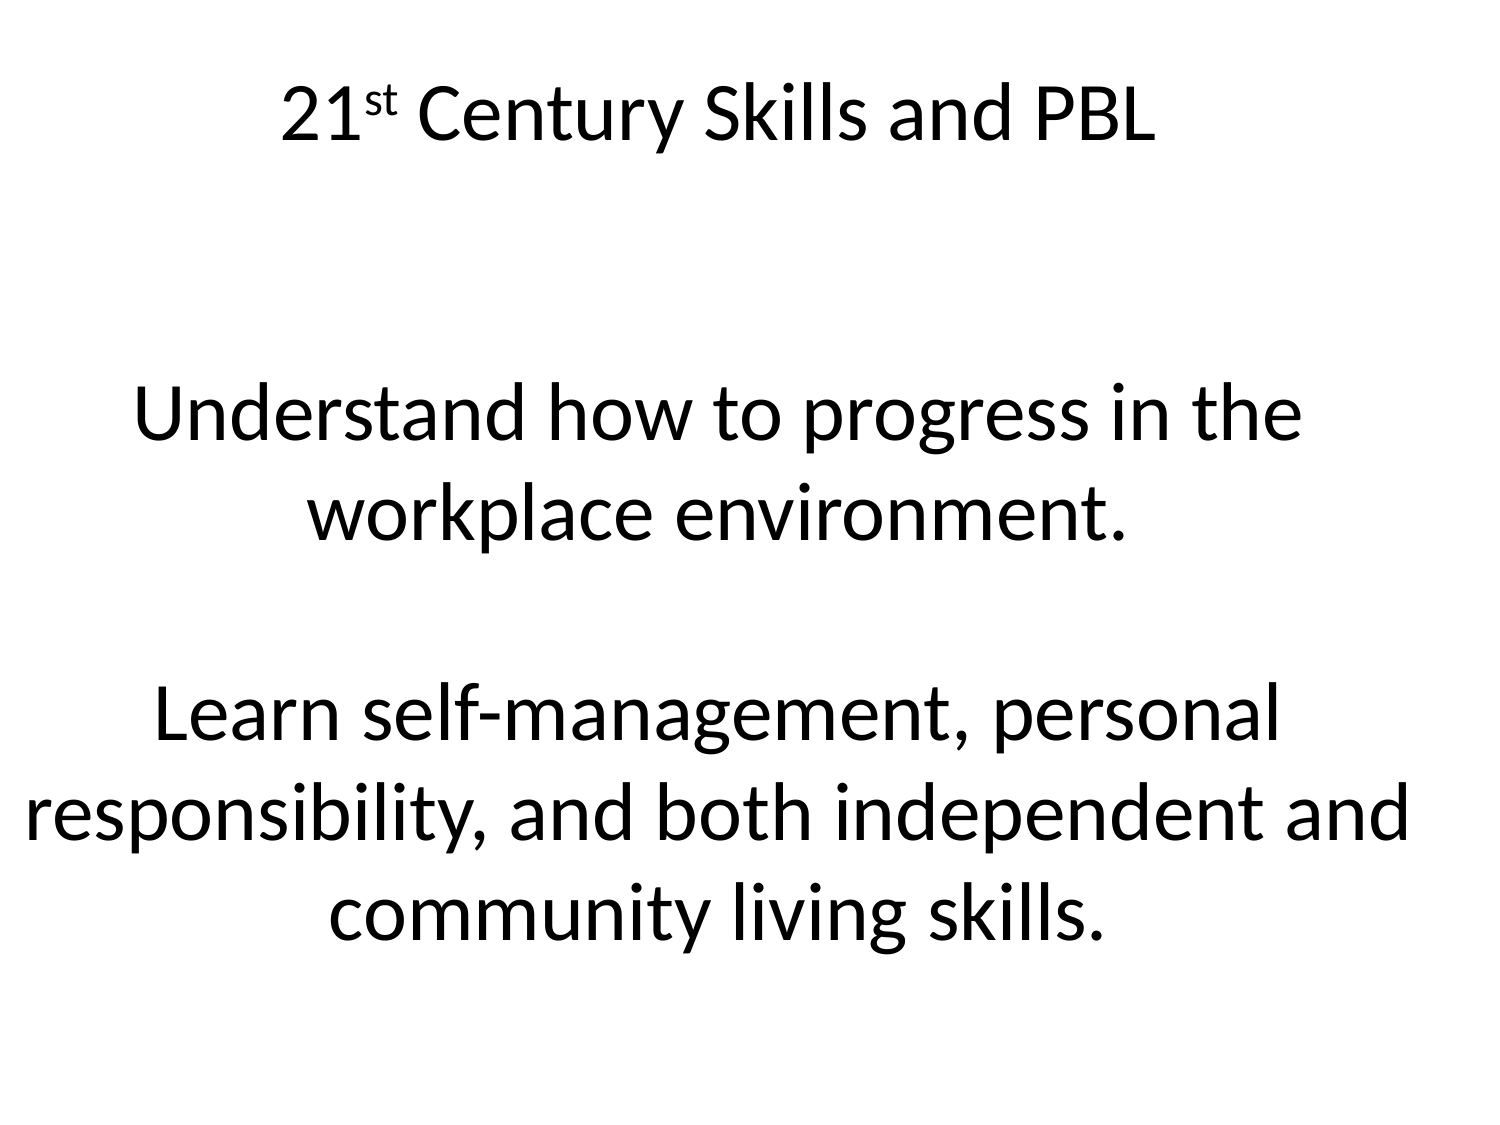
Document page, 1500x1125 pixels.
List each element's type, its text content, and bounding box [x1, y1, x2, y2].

text_box 21st Century Skills and PBL Understand how to progress in the workplace environment. Learn self-management, personal responsibility, and both independent and community living skills. [0, 50, 1438, 965]
